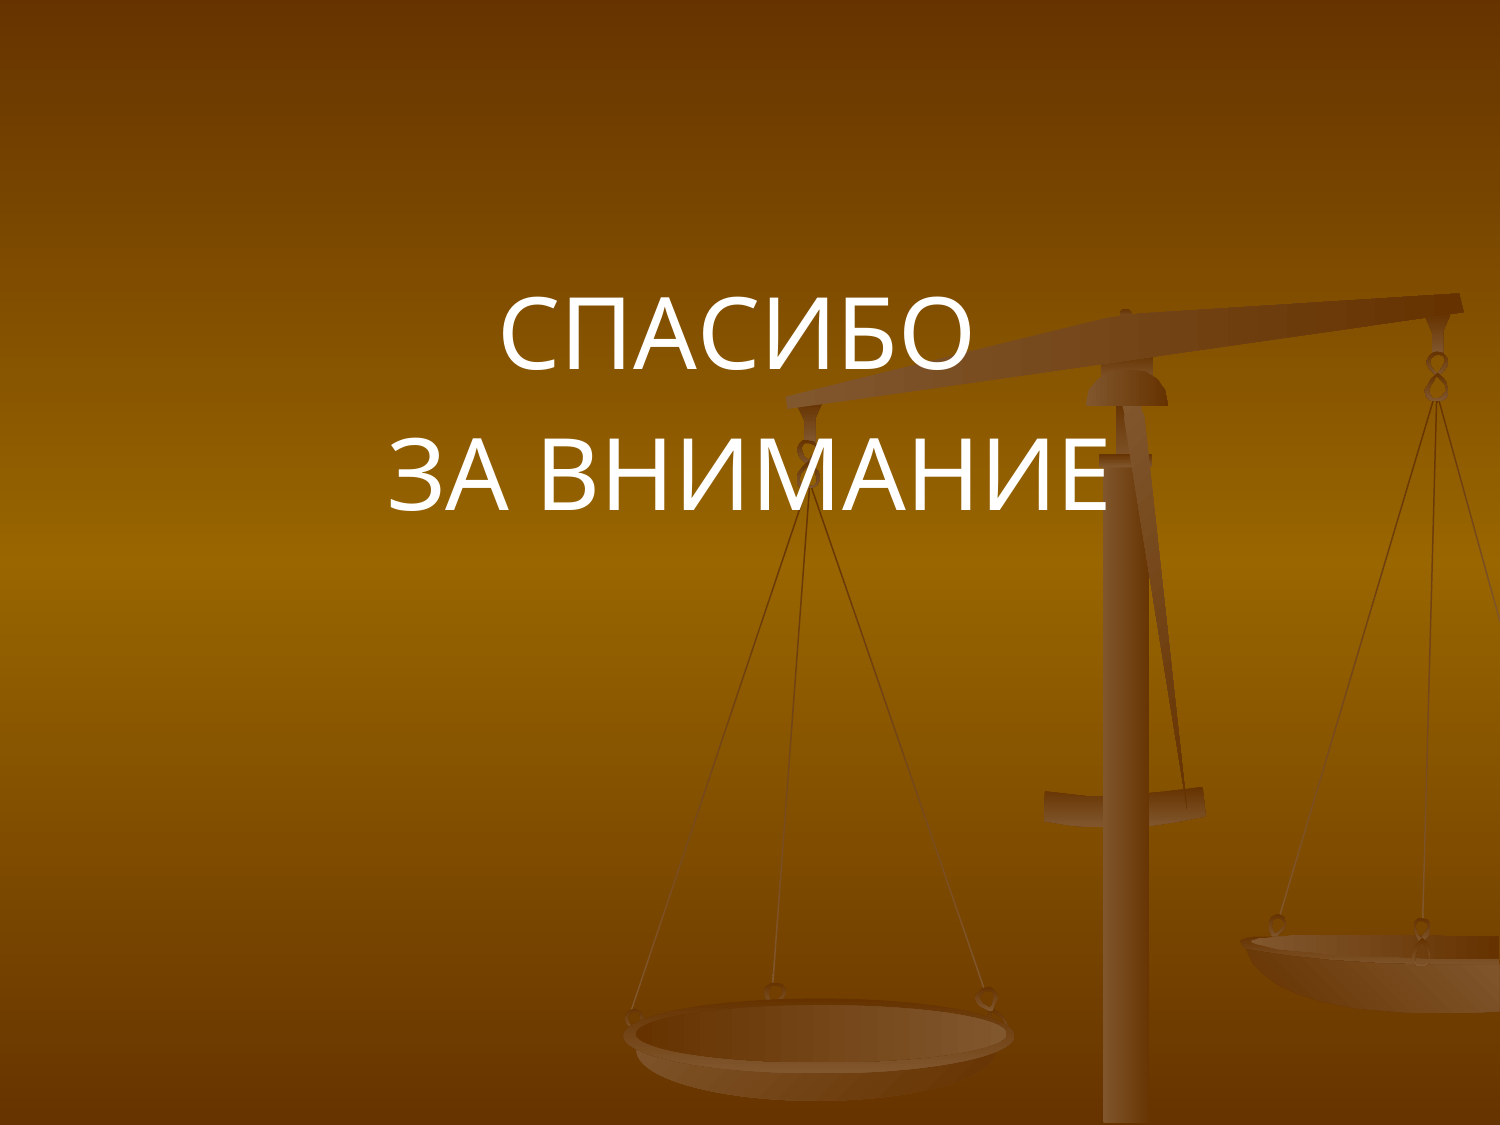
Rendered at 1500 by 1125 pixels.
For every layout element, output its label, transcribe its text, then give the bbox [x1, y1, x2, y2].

list СПАСИБО ЗА ВНИМАНИЕ [74, 262, 1426, 1006]
